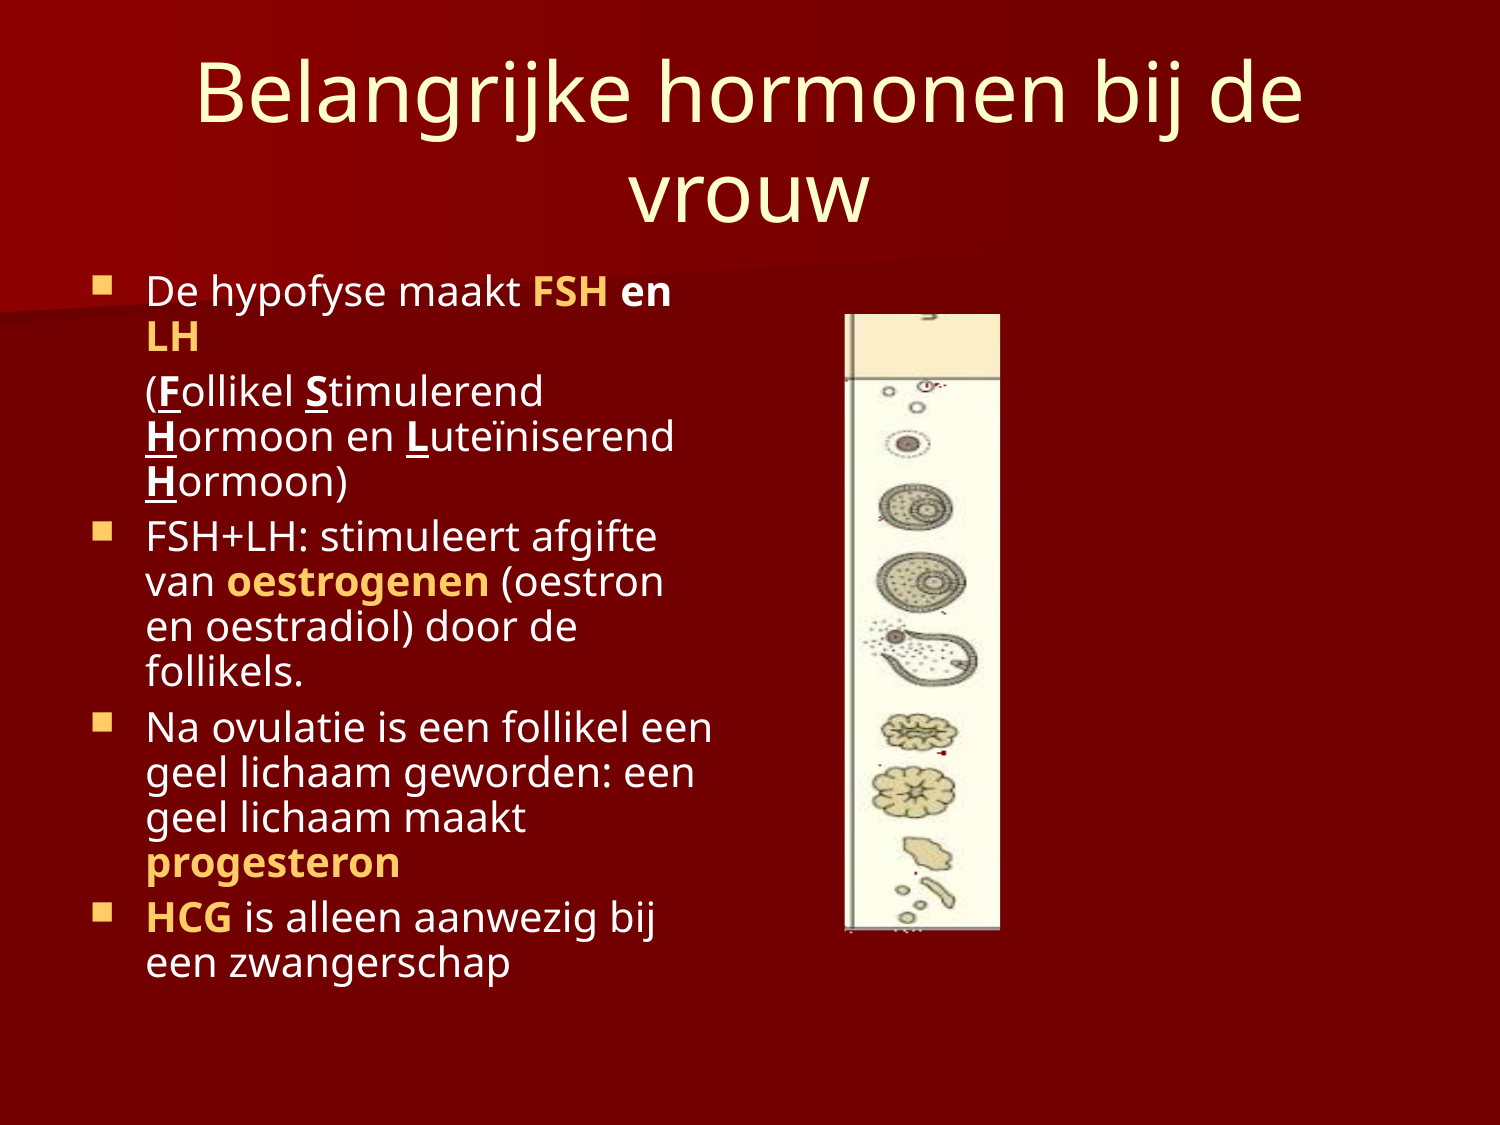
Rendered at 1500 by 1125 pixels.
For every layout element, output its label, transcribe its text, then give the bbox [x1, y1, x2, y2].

title Belangrijke hormonen bij de vrouw [74, 44, 1426, 233]
picture [844, 314, 1001, 964]
list De hypofyse maakt FSH en LH (Follikel Stimulerend Hormoon en Luteïniserend Hormoon)‏ FSH+LH: stimuleert afgifte van oestrogenen (oestron en oestradiol) door de follikels. Na ovulatie is een follikel een geel lichaam geworden: een geel lichaam maakt progesteron HCG is alleen aanwezig bij een zwangerschap [74, 262, 738, 1001]
